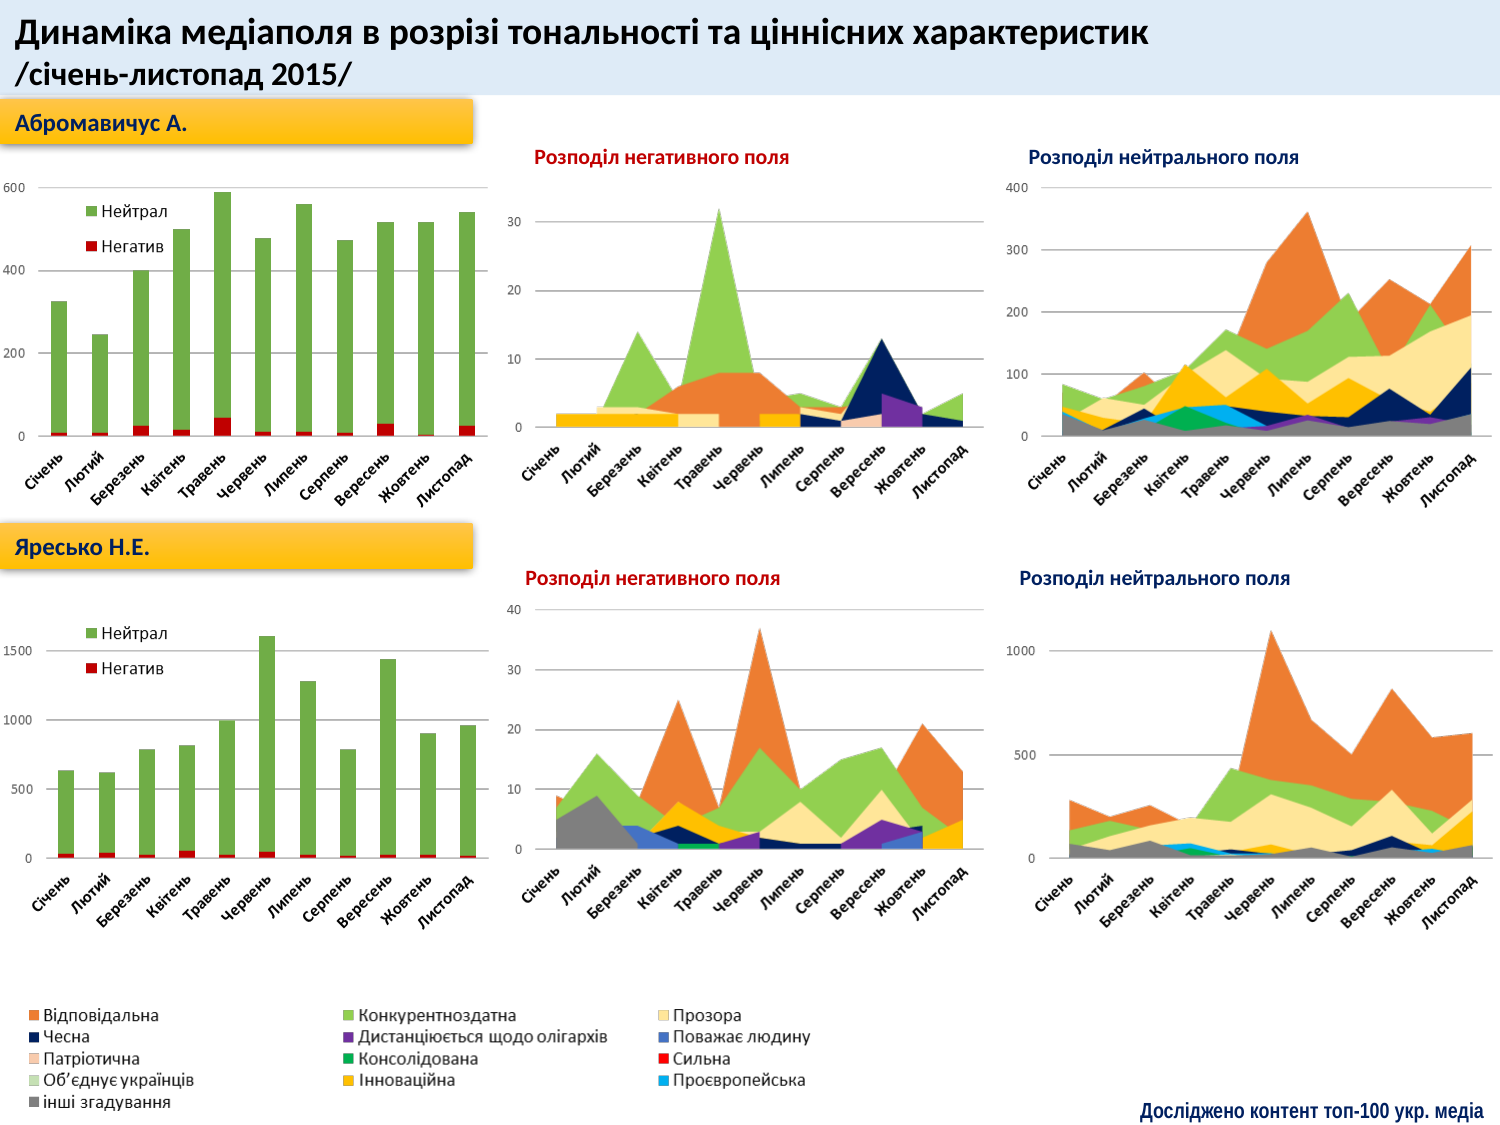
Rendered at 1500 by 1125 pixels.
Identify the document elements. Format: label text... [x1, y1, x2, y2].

text_box Розподіл нейтрального поля [1013, 127, 1342, 168]
picture [1003, 590, 1497, 938]
picture [501, 168, 996, 515]
picture [501, 590, 996, 937]
picture [0, 998, 956, 1114]
text_box Розподіл негативного поля [510, 548, 839, 590]
text_box Розподіл негативного поля [519, 127, 848, 168]
text_box Динаміка медіаполя в розрізі тональності та ціннісних характеристик /січень-листопад 2015/ [0, 0, 1359, 100]
picture [0, 590, 494, 937]
picture [1003, 168, 1497, 516]
text_box Абромавичус А. [0, 100, 473, 144]
text_box Яресько Н.Е. [0, 523, 473, 569]
picture [0, 168, 494, 515]
text_box Розподіл нейтрального поля [1004, 548, 1333, 590]
